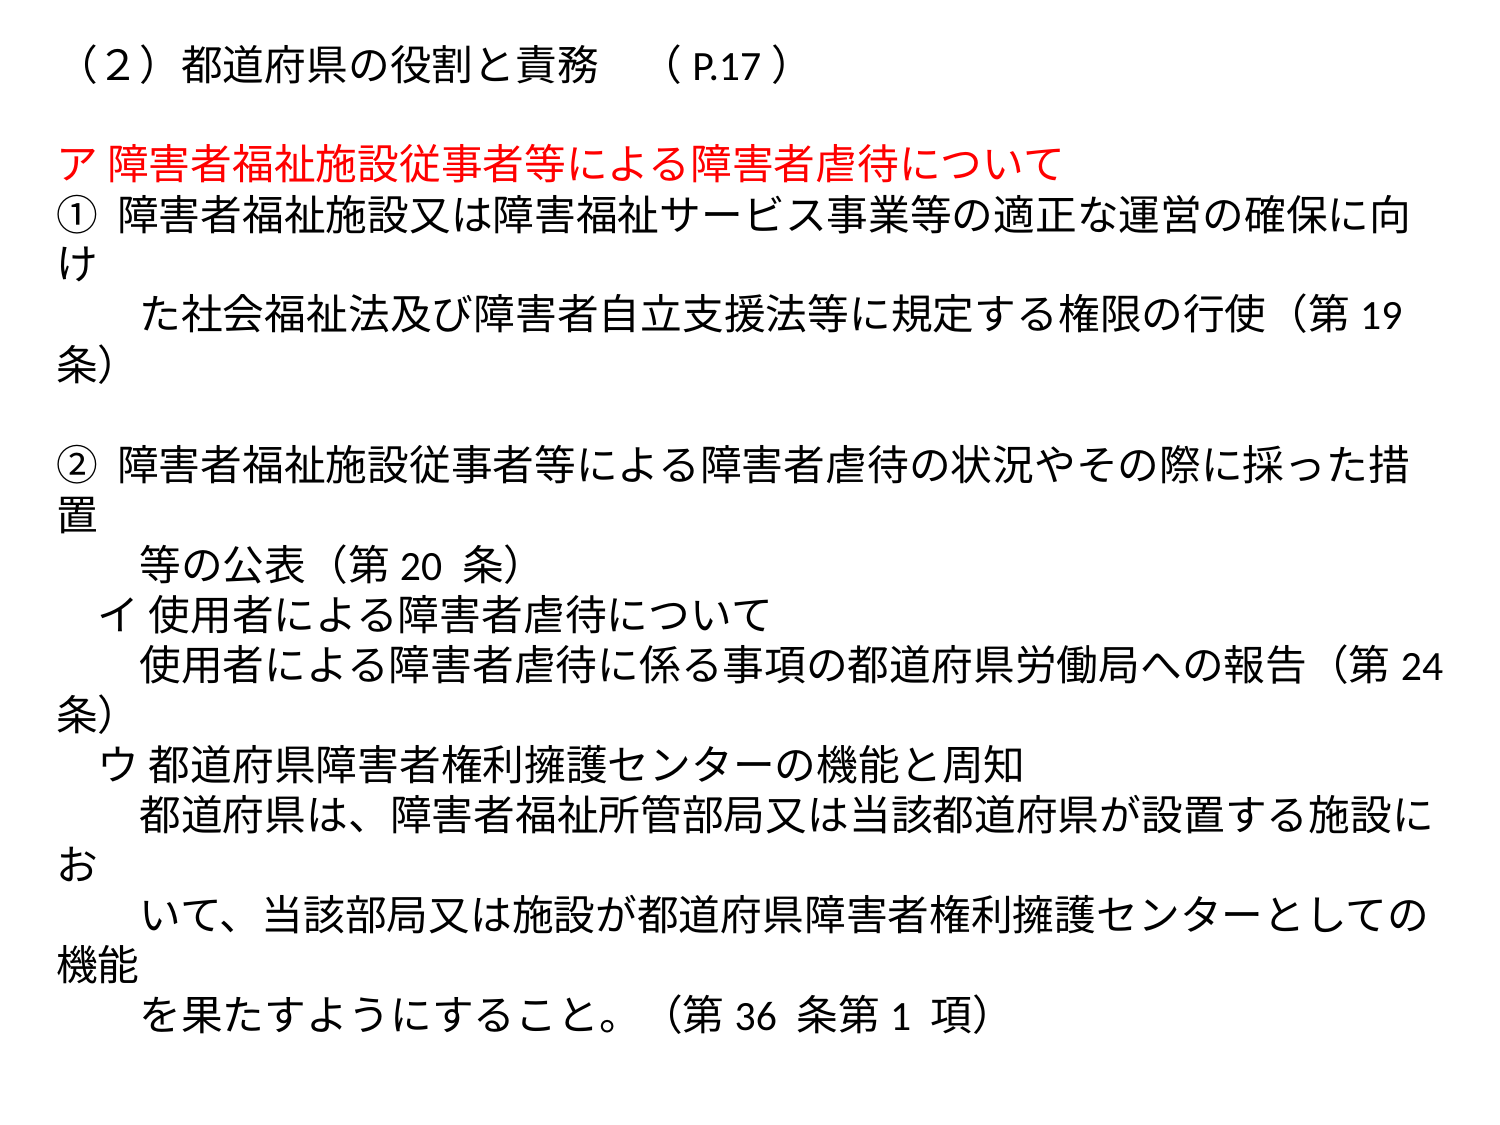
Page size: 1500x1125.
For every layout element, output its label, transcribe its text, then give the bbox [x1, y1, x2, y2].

text_box （２）都道府県の役割と責務 （P.17） ア 障害者福祉施設従事者等による障害者虐待について ① 障害者福祉施設又は障害福祉サービス事業等の適正な運営の確保に向け た社会福祉法及び障害者自立支援法等に規定する権限の行使（第19 条） ② 障害者福祉施設従事者等による障害者虐待の状況やその際に採った措置 等の公表（第20 条） イ 使用者による障害者虐待について 使用者による障害者虐待に係る事項の都道府県労働局への報告（第24 条） ウ 都道府県障害者権利擁護センターの機能と周知 都道府県は、障害者福祉所管部局又は当該都道府県が設置する施設にお いて、当該部局又は施設が都道府県障害者権利擁護センターとしての機能 を果たすようにすること。（第36 条第1 項） [41, 30, 1459, 1046]
